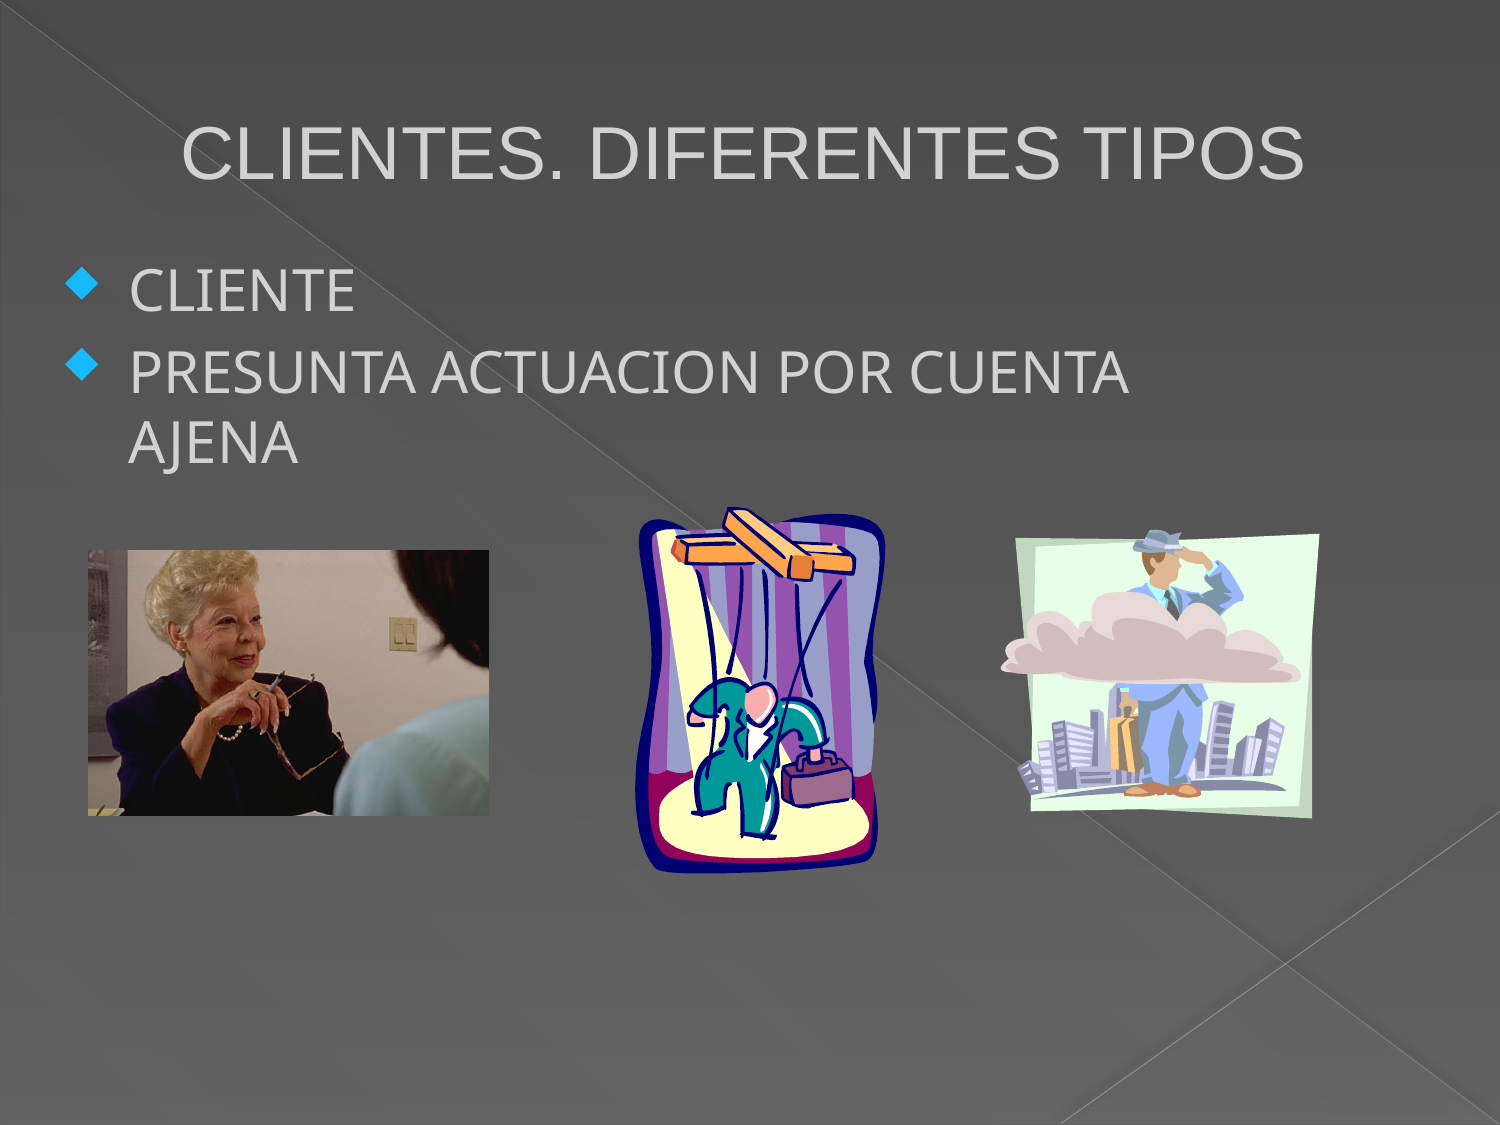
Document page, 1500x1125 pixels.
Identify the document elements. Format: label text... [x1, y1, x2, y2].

picture [631, 503, 889, 877]
text_box CLIENTE PRESUNTA ACTUACION POR CUENTA AJENA [46, 246, 1322, 921]
text_box CLIENTES. DIFERENTES TIPOS [106, 56, 1382, 244]
picture [88, 550, 489, 816]
picture [997, 526, 1323, 822]
